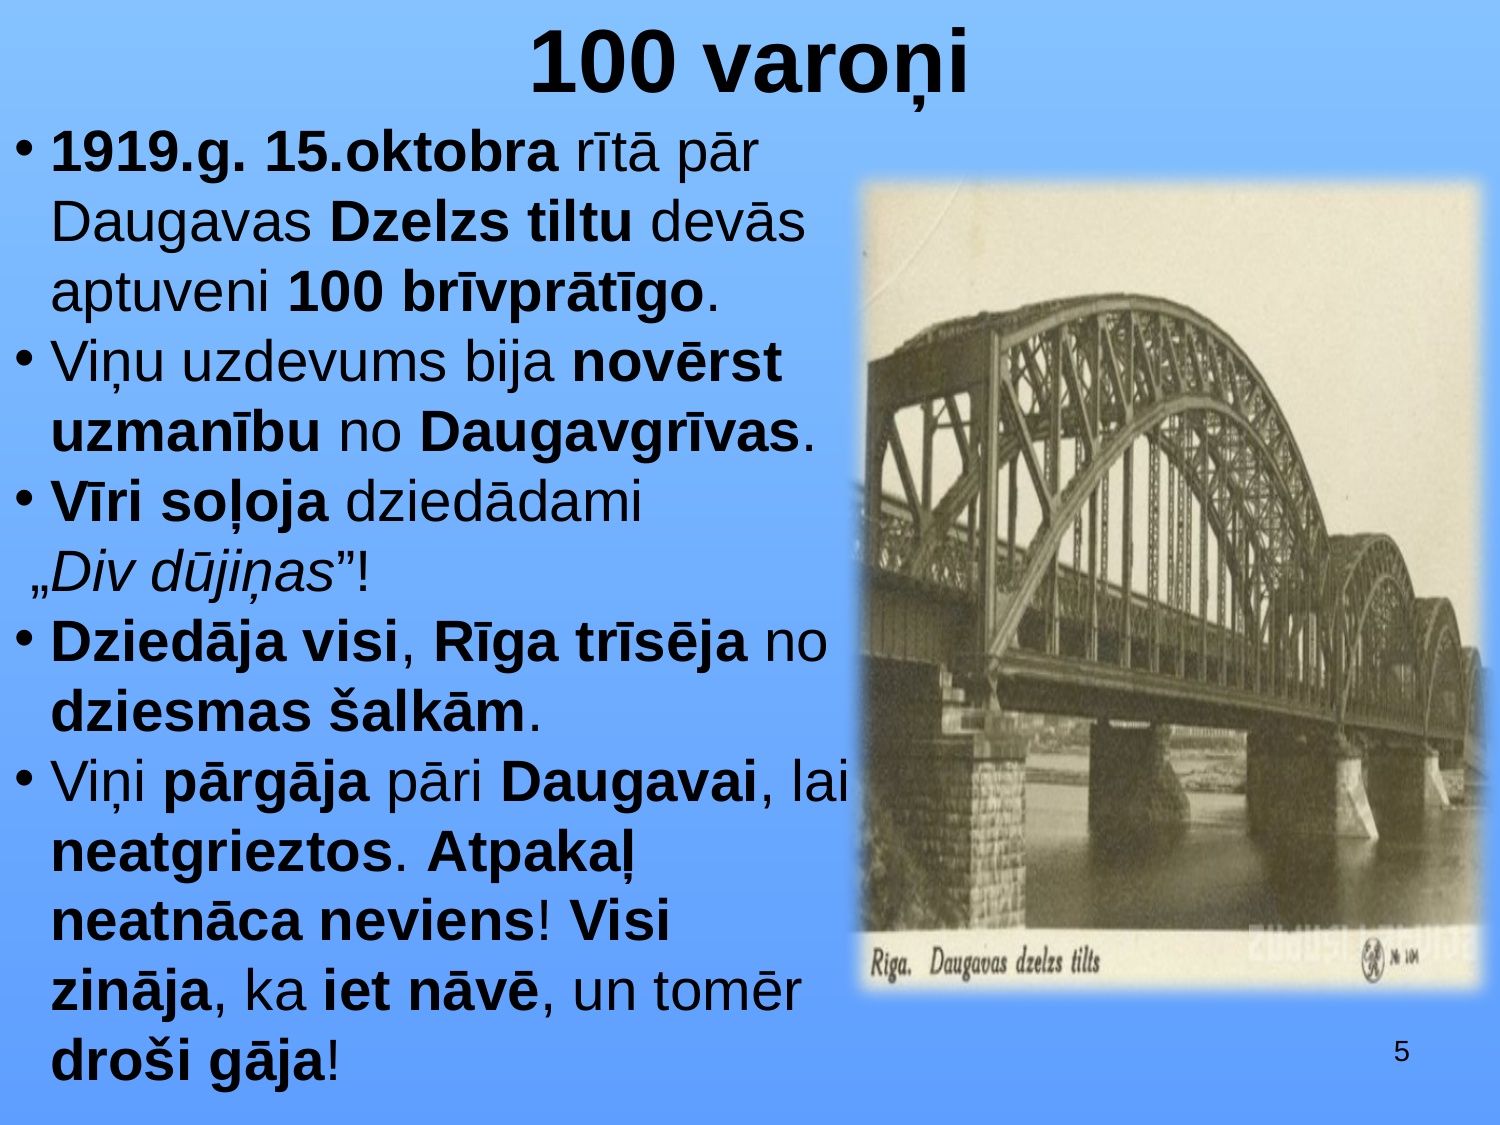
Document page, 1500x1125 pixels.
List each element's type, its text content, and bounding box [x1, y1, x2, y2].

picture [843, 163, 1500, 1008]
text_box 1919.g. 15.oktobra rītā pār Daugavas Dzelzs tiltu devās aptuveni 100 brīvprātīgo. Viņu uzdevums bija novērst uzmanību no Daugavgrīvas. Vīri soļoja dziedādami „Div dūjiņas”! Dziedāja visi, Rīga trīsēja no dziesmas šalkām. Viņi pārgāja pāri Daugavai, lai neatgrieztos. Atpakaļ neatnāca neviens! Visi zināja, ka iet nāvē, un tomēr droši gāja! [0, 114, 879, 1100]
title 100 varoņi [0, 0, 1500, 114]
slide_number 5 [1074, 1024, 1426, 1103]
